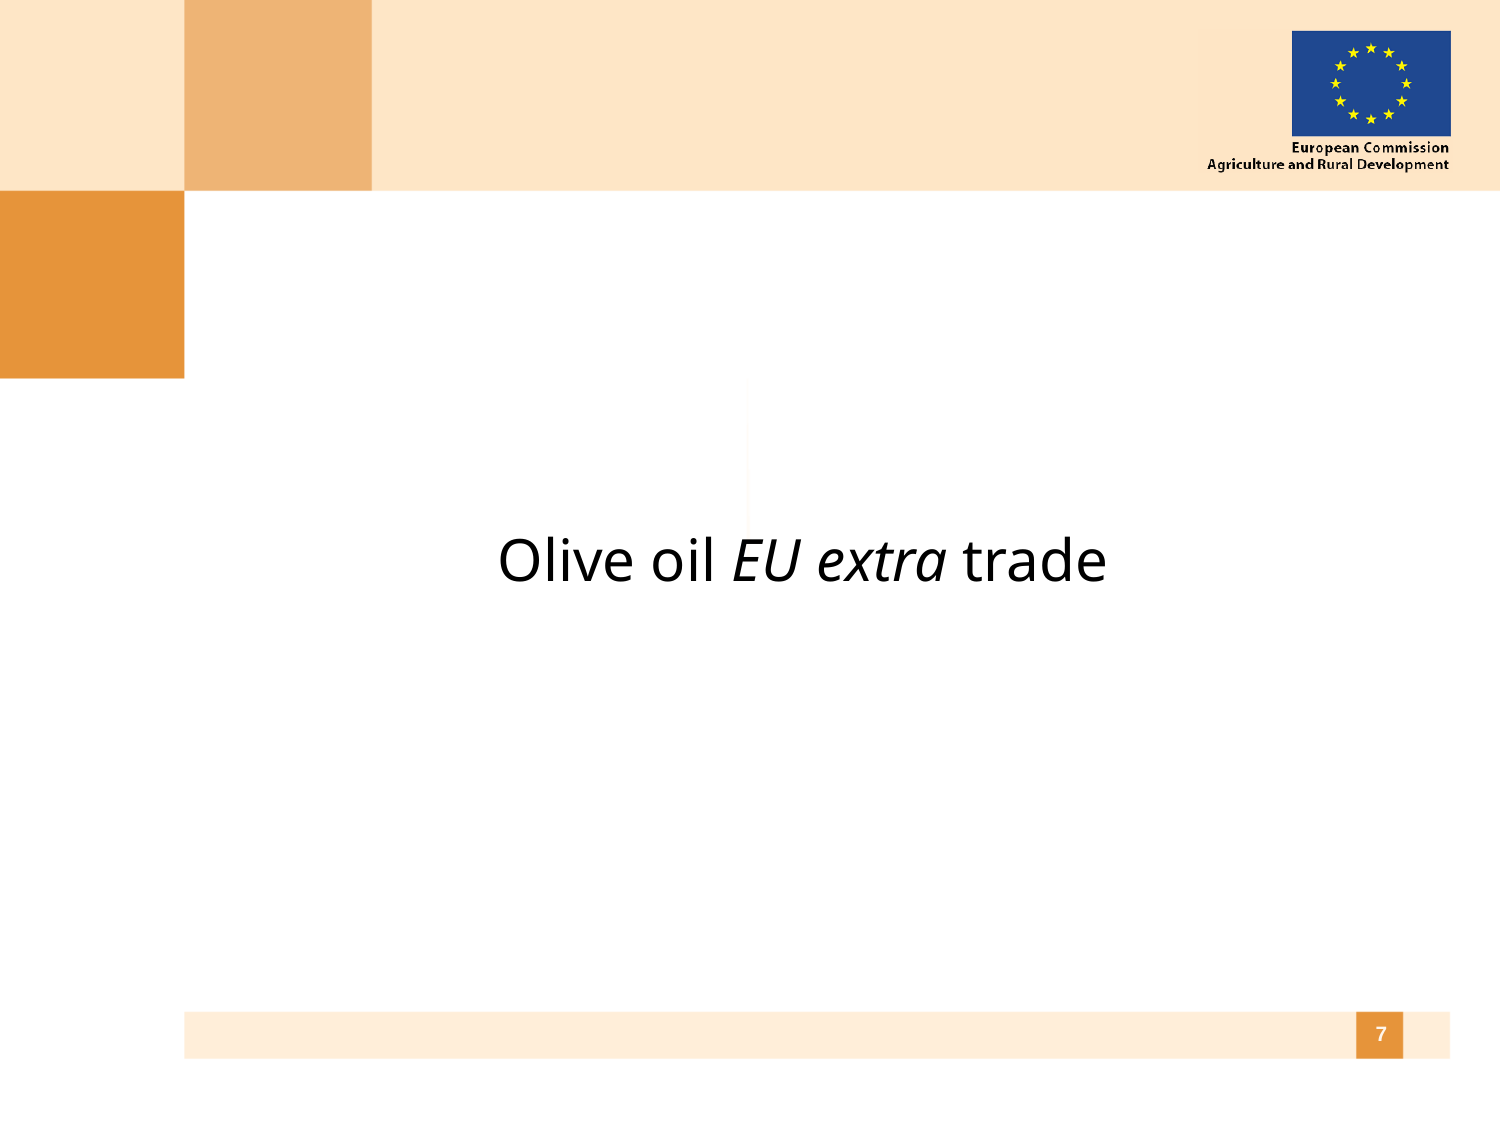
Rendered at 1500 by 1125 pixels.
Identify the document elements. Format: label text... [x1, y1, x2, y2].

picture [0, 0, 1500, 1125]
text_box Olive oil EU extra trade [253, 515, 1353, 600]
slide_number 7 [1340, 1013, 1423, 1061]
